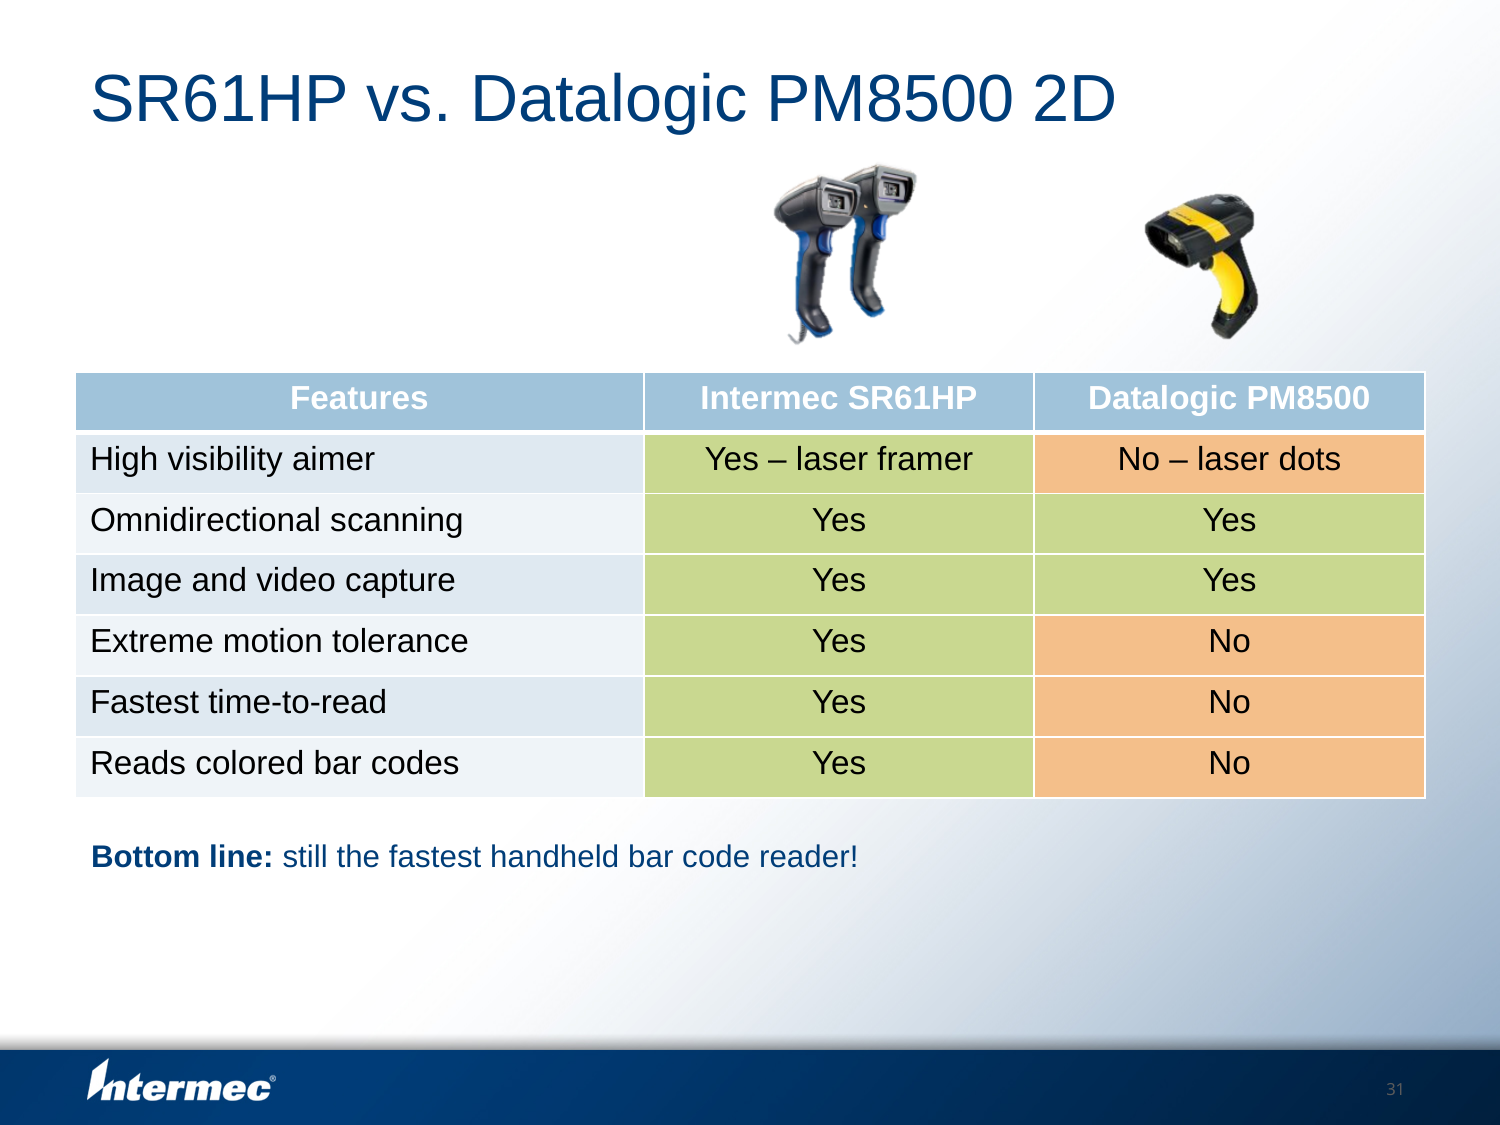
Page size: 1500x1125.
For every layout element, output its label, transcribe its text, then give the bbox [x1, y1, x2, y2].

table_cell Yes [645, 738, 1033, 797]
table_header Intermec SR61HP [645, 373, 1033, 430]
table_cell No – laser dots [1035, 435, 1424, 493]
table_cell Yes [645, 494, 1033, 553]
table_cell Fastest time-to-read [76, 677, 643, 736]
table_cell Yes [1035, 555, 1424, 614]
table_header Datalogic PM8500 [1035, 373, 1424, 430]
table_cell Yes [645, 677, 1033, 736]
picture [0, 0, 1500, 1125]
table_cell No [1035, 677, 1424, 736]
table_cell No [1035, 738, 1424, 797]
text_box Bottom line: still the fastest handheld bar code reader! [76, 828, 1424, 881]
table_cell No [1035, 616, 1424, 675]
table_cell Yes – laser framer [645, 435, 1033, 493]
table_cell Omnidirectional scanning [76, 494, 643, 553]
table_cell High visibility aimer [76, 435, 643, 493]
table_cell Reads colored bar codes [76, 738, 643, 797]
table_cell Yes [645, 616, 1033, 675]
table_cell Yes [1035, 494, 1424, 553]
table_header Features [76, 373, 643, 430]
table_cell Image and video capture [76, 555, 643, 614]
table_cell Yes [645, 555, 1033, 614]
title SR61HP vs. Datalogic PM8500 2D [75, 45, 1425, 145]
table_cell Extreme motion tolerance [76, 616, 643, 675]
